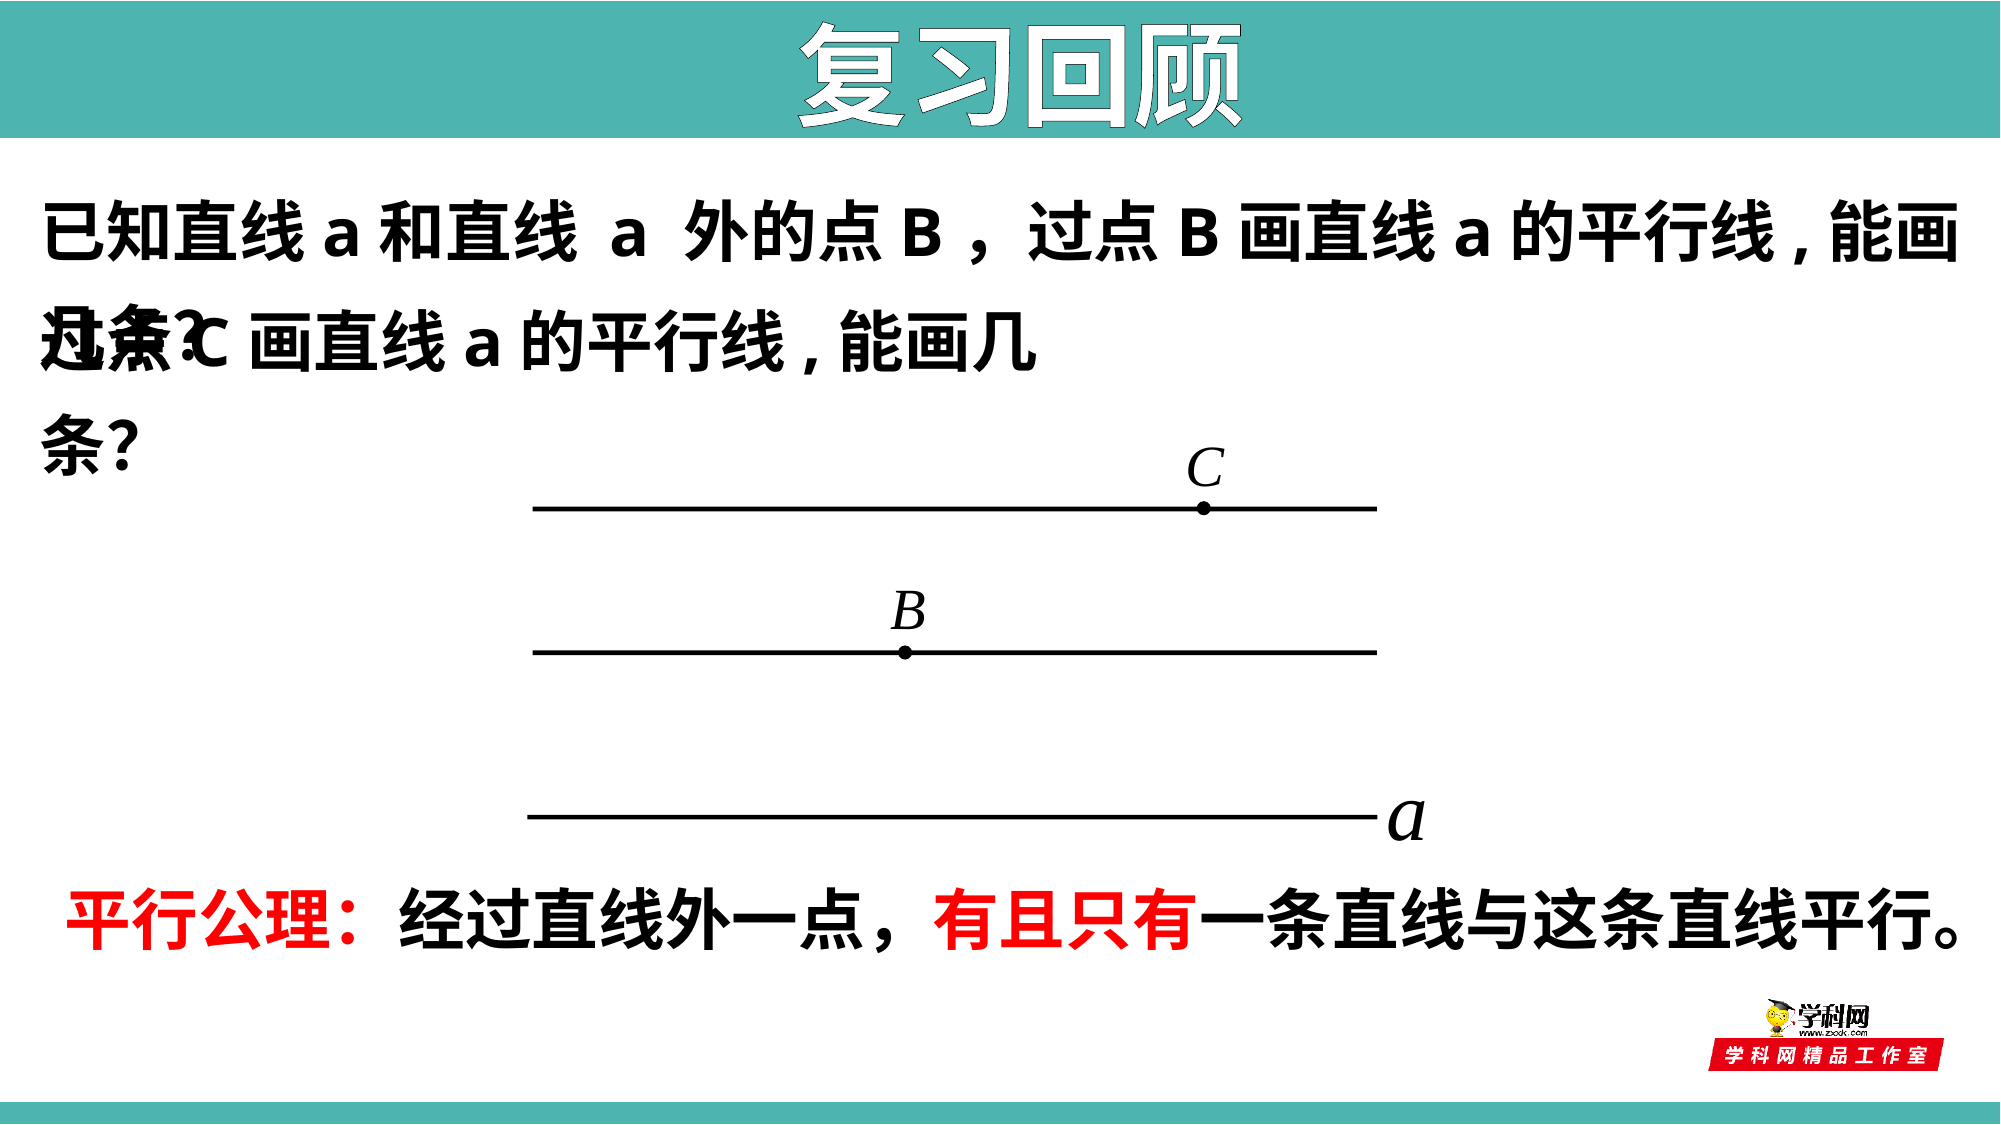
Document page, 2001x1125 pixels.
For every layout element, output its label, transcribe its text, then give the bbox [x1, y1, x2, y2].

picture [0, 1, 2001, 1124]
text_box 已知直线a和直线 a 外的点B，过点B画直线a的平行线,能画几条？ [24, 158, 1983, 382]
text_box 过点C画直线a的平行线,能画几条？ [24, 268, 1095, 491]
text_box 复习回顾 [780, 0, 1261, 148]
text_box a [1371, 749, 1444, 865]
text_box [1170, 420, 1325, 515]
text_box 平行公理：经过直线外一点，有且只有一条直线与这条直线平行。 [49, 870, 1991, 965]
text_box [875, 563, 1030, 659]
